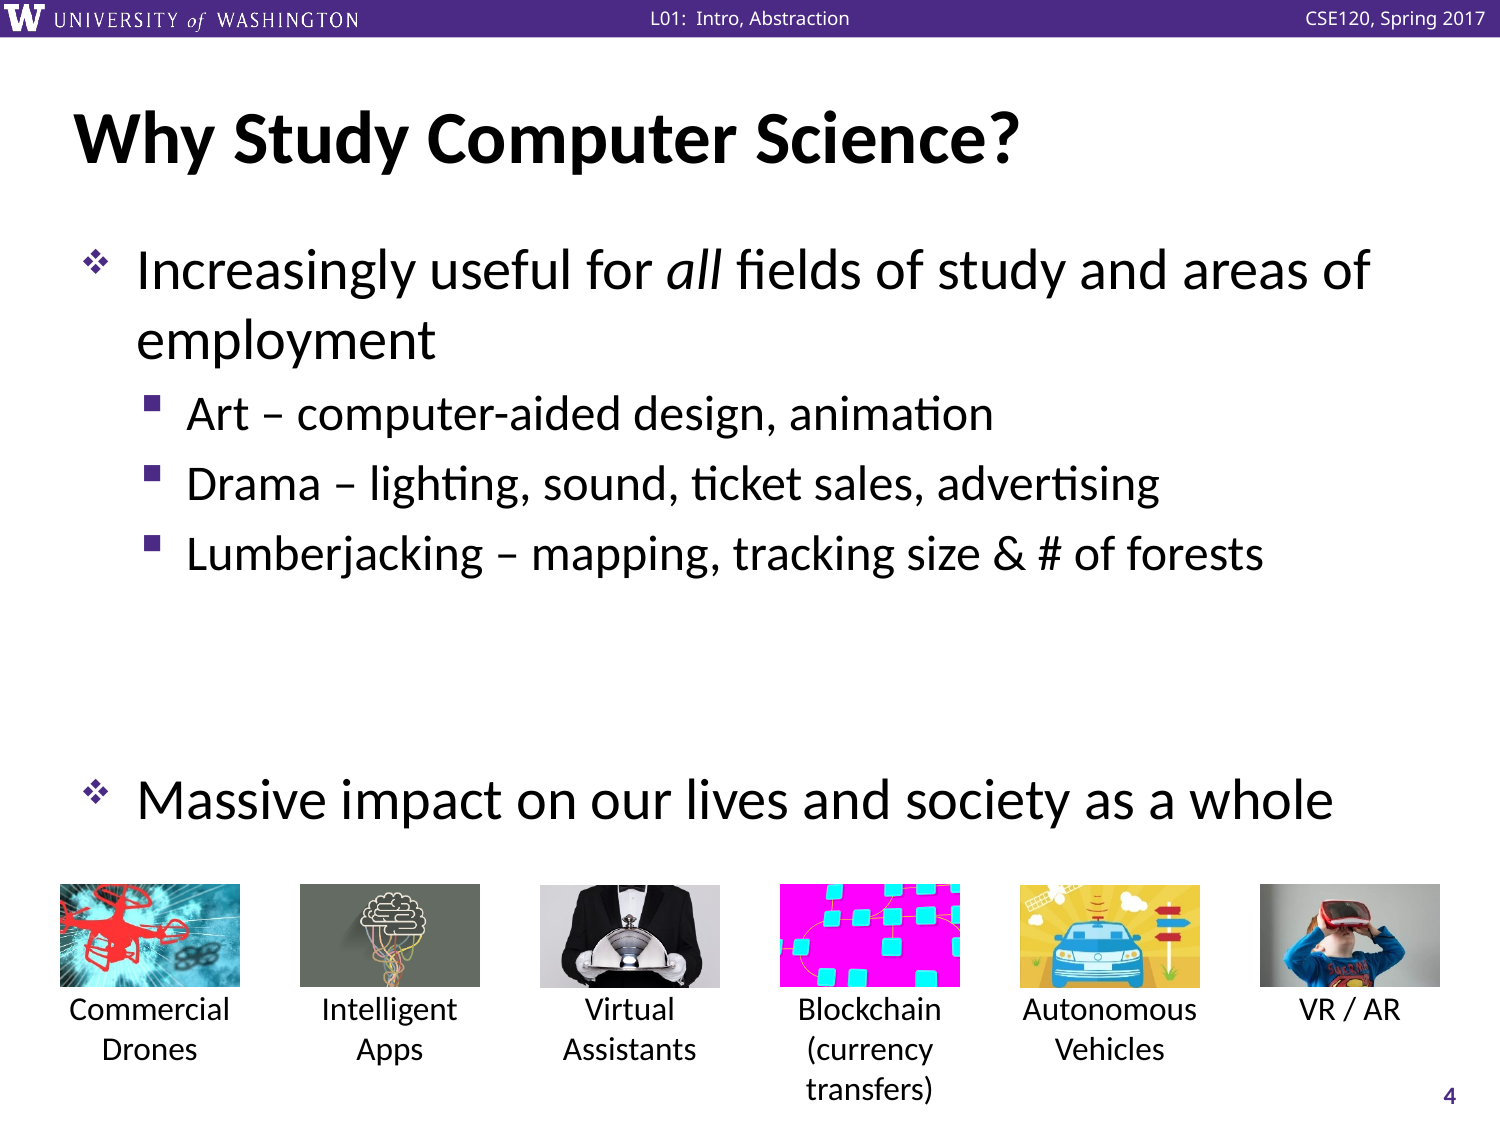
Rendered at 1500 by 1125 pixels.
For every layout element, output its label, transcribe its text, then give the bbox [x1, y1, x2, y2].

list Increasingly useful for all fields of study and areas of employment Art – computer-aided design, animation Drama – lighting, sound, ticket sales, advertising Lumberjacking – mapping, tracking size & # of forests Massive impact on our lives and society as a whole [64, 223, 1438, 883]
slide_number 4 [1400, 1065, 1500, 1125]
picture [4, 4, 358, 32]
title Why Study Computer Science? [58, 71, 1438, 197]
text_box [59, 884, 1441, 1109]
